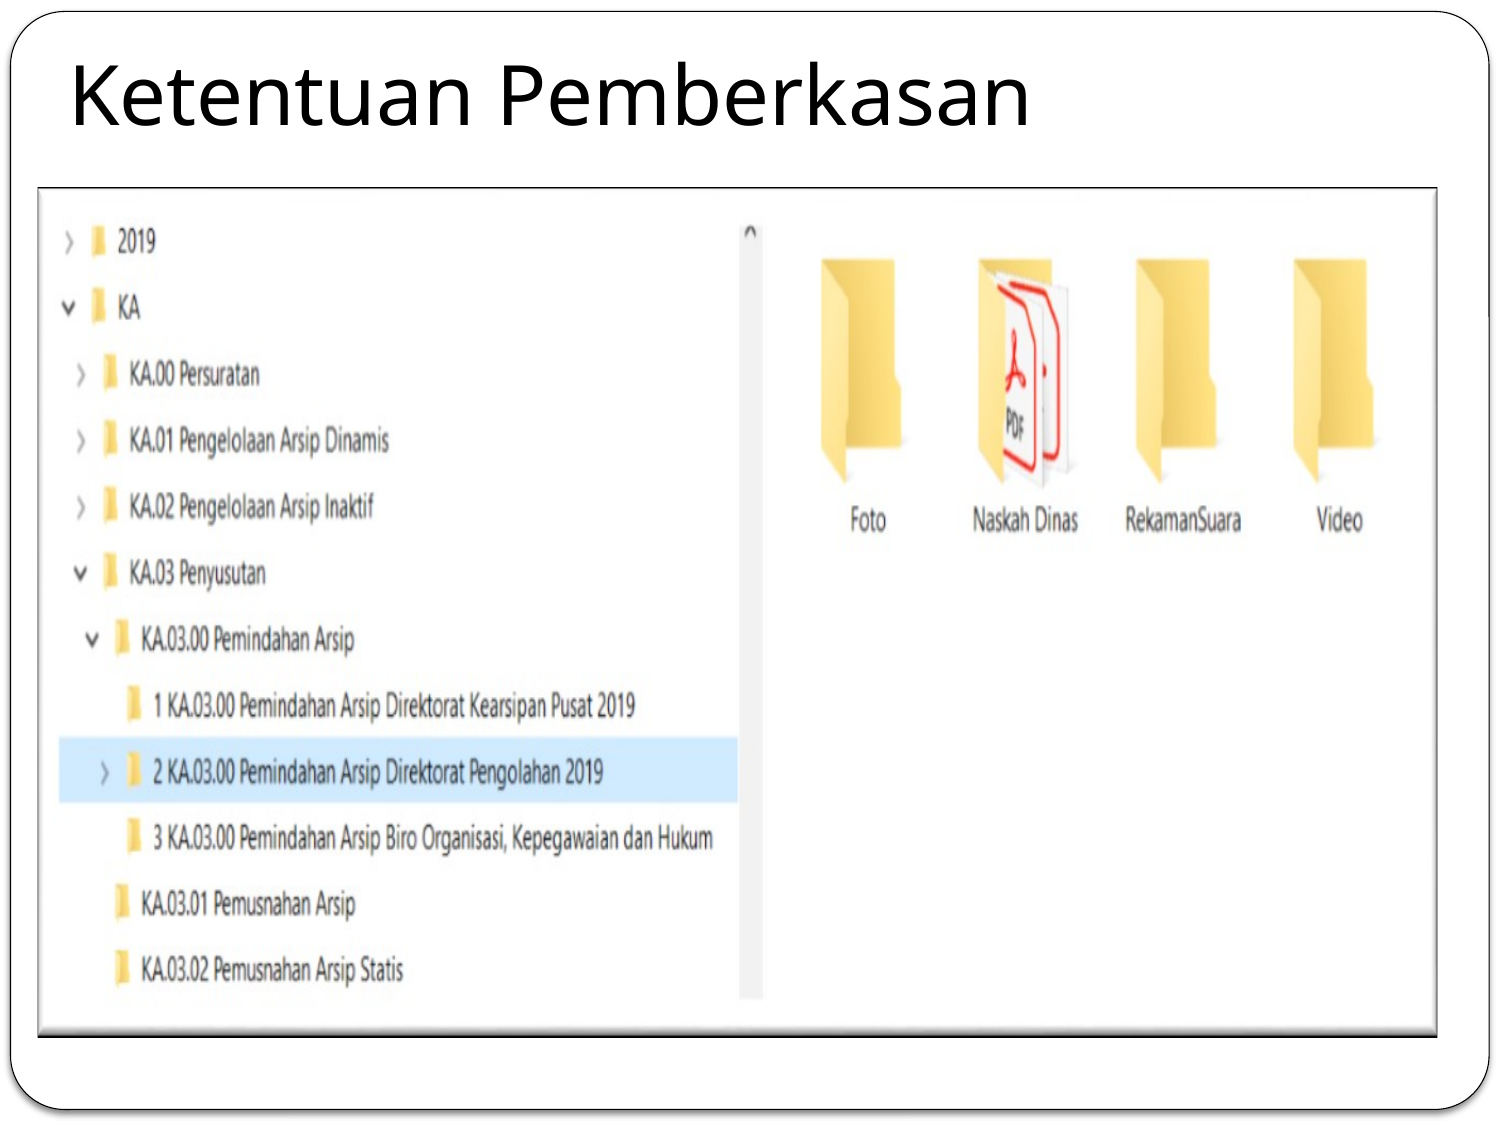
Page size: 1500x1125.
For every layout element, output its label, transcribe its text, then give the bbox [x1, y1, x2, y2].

title Ketentuan Pemberkasan [65, 0, 1275, 142]
text_box [37, 187, 1438, 1038]
